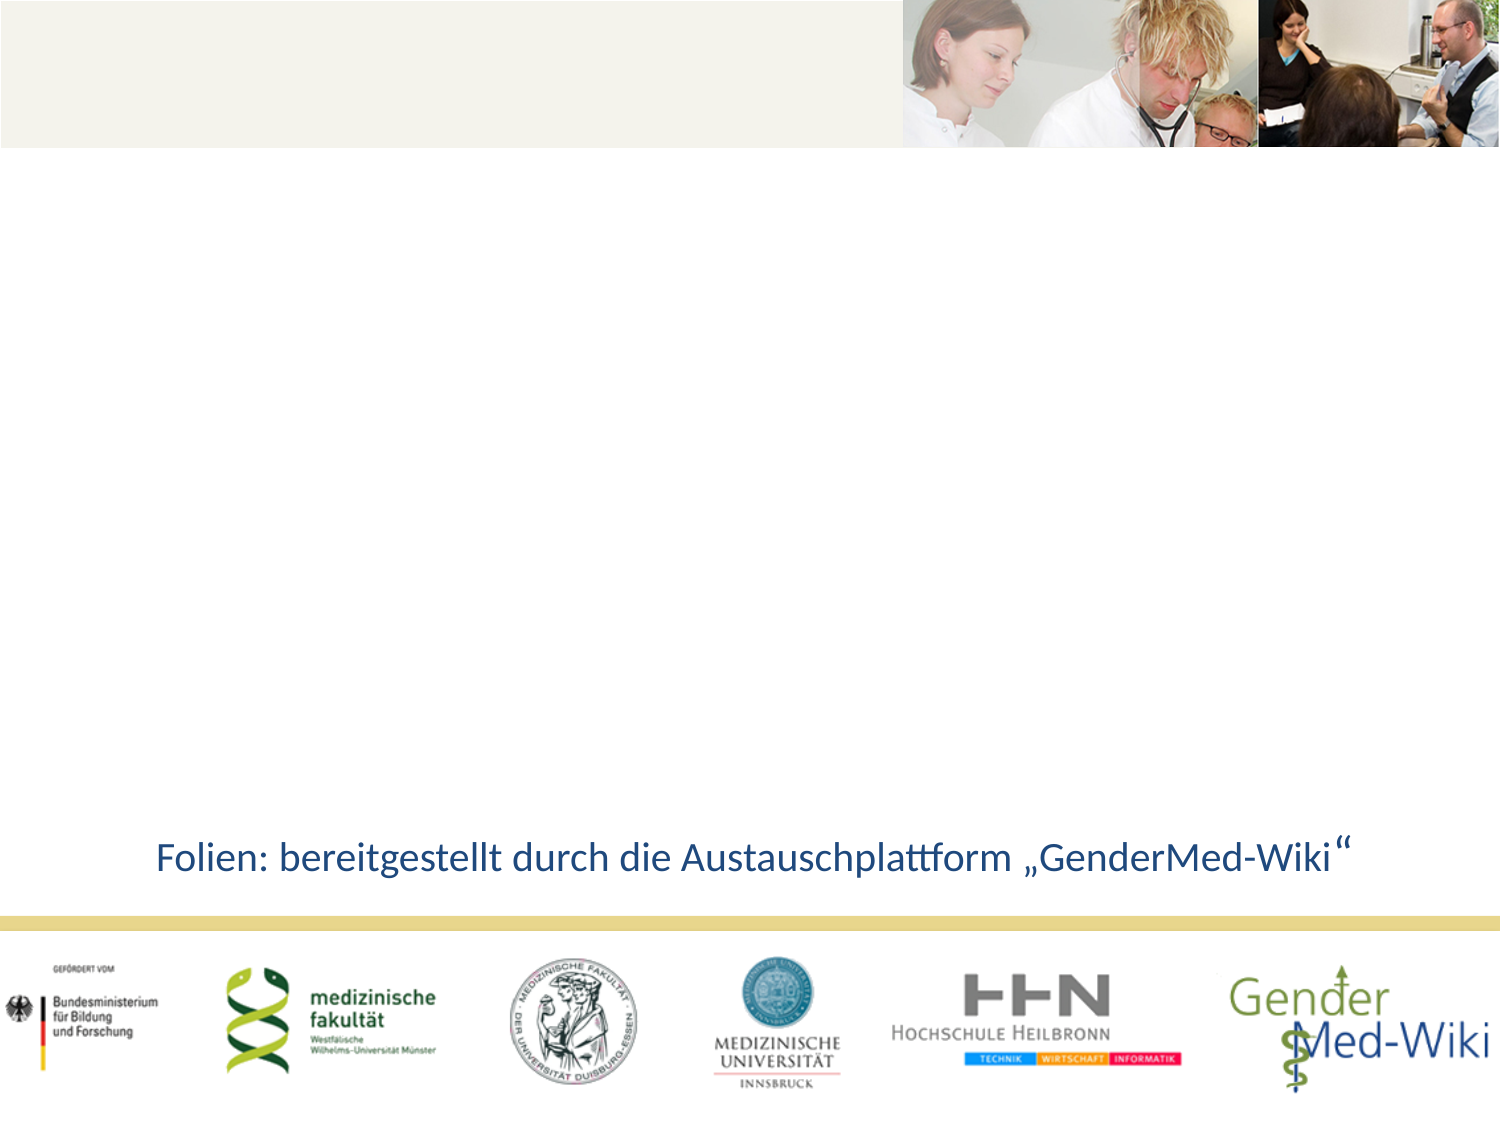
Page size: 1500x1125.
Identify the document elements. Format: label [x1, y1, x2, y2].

picture [903, 0, 1500, 149]
picture [5, 956, 1489, 1094]
